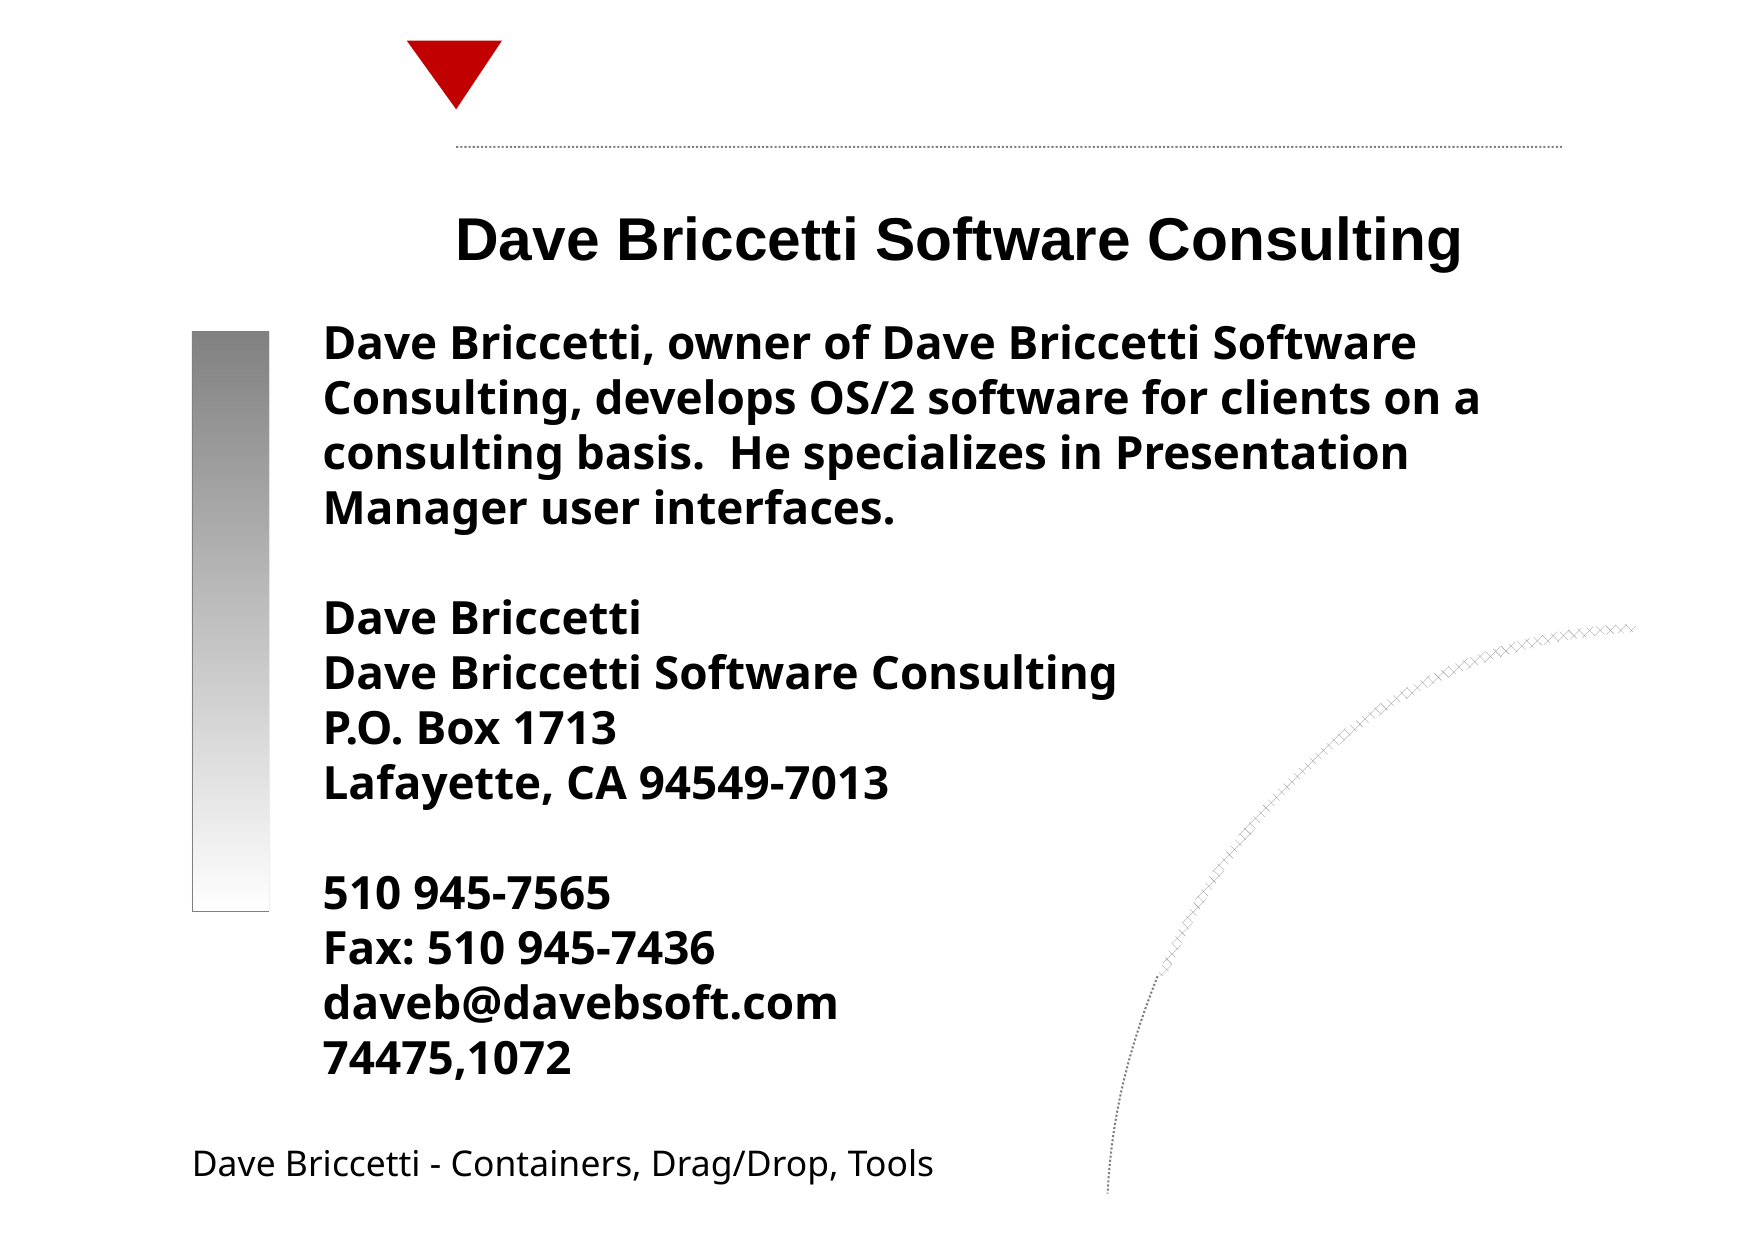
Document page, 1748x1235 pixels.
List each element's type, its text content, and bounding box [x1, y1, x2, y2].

text_box [191, 331, 270, 912]
text_box [406, 40, 503, 110]
text_box Dave Briccetti - Containers, Drag/Drop, Tools [191, 1141, 1505, 1184]
text_box [1112, 1084, 1133, 1141]
text_box [1569, 624, 1636, 640]
text_box Dave Briccetti Software Consulting [455, 200, 1568, 273]
text_box Dave Briccetti, owner of Dave Briccetti Software Consulting, develops OS/2 software for clients on a consulting basis. He specializes in Presentation Manager user interfaces. Dave Briccetti Dave Briccetti Software Consulting P.O. Box 1713 Lafayette, CA 94549-7013 510 945-7565 Fax: 510 945-7436 daveb@davebsoft.com 74475,1072 [322, 313, 1569, 1084]
